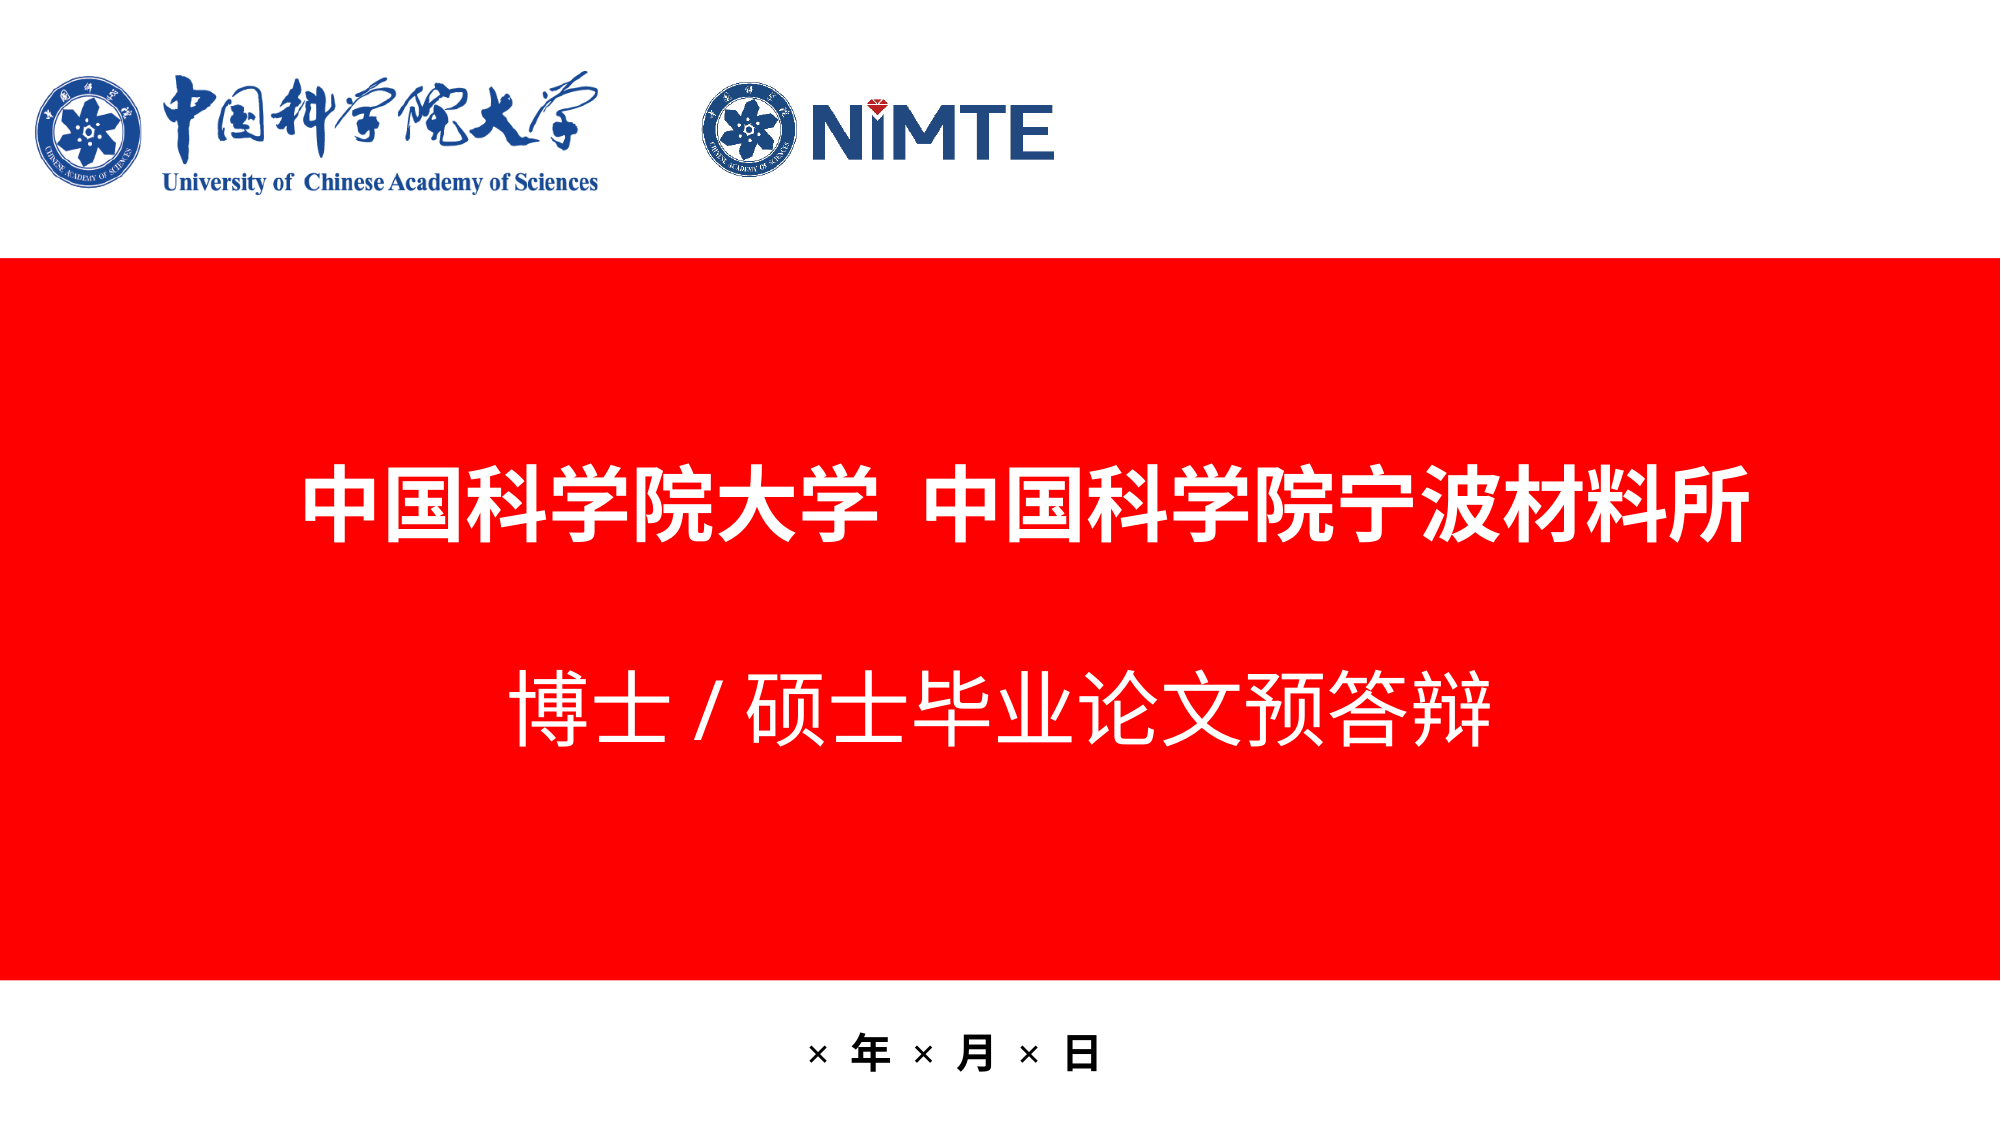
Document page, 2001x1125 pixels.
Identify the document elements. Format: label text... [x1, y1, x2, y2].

text_box 中国科学院大学 中国科学院宁波材料所 [270, 445, 1781, 560]
picture [35, 71, 598, 196]
text_box × 年 × 月 × 日 [335, 1019, 1575, 1085]
text_box [0, 0, 2000, 259]
text_box [0, 979, 2000, 1125]
text_box 博士/硕士毕业论文预答辩 [380, 649, 1620, 764]
picture [666, 39, 1089, 217]
